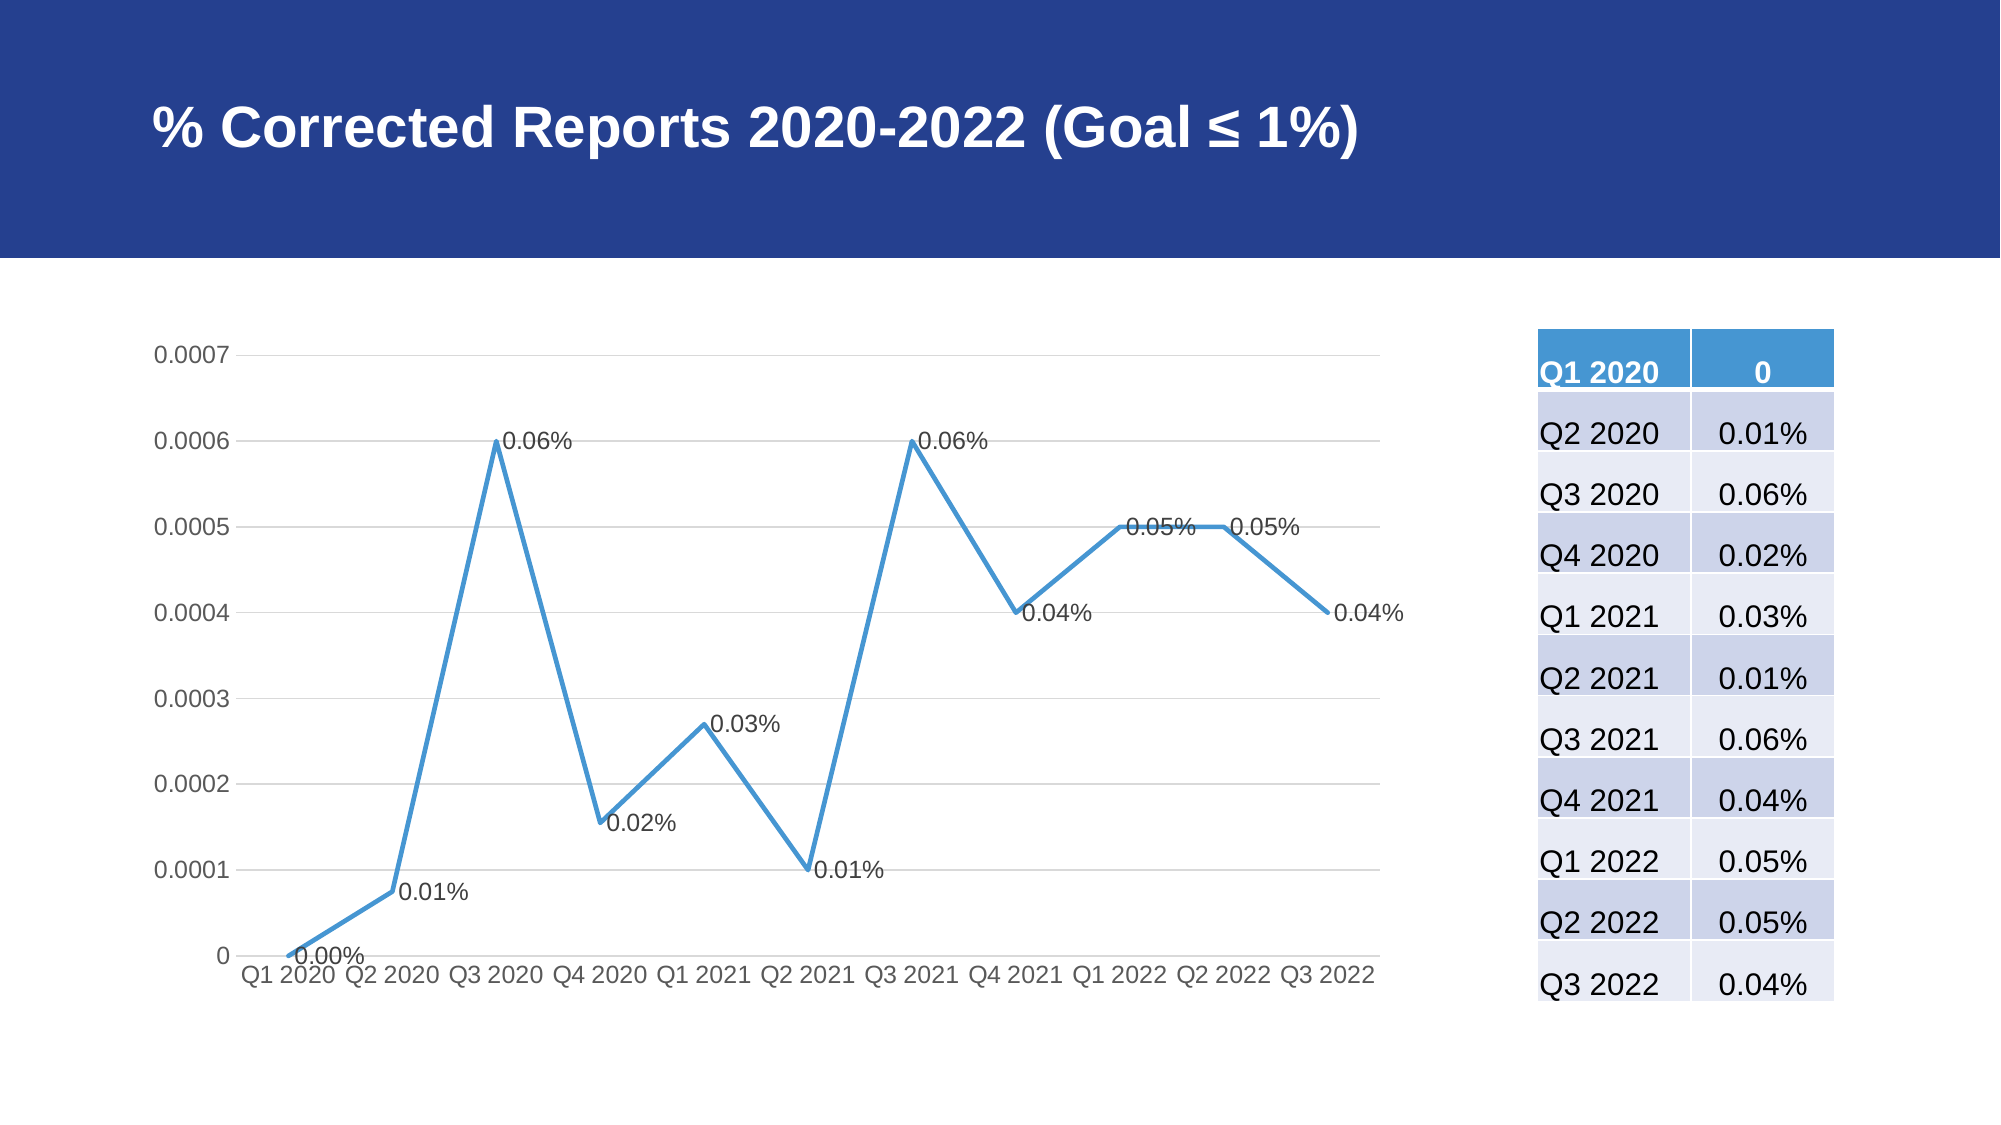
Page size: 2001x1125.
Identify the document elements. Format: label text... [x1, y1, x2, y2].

table_cell 0.04% [1692, 758, 1834, 817]
table_cell Q3 2022 [1538, 941, 1690, 1001]
table_cell 0.06% [1692, 452, 1834, 511]
table_cell Q4 2021 [1538, 758, 1690, 817]
table_cell 0.05% [1692, 819, 1834, 878]
table_header Q1 2020 [1538, 329, 1690, 387]
table_cell 0.05% [1692, 880, 1834, 939]
table_cell Q1 2022 [1538, 819, 1690, 878]
chart [128, 328, 1406, 1003]
table_cell 0.02% [1692, 513, 1834, 572]
title % Corrected Reports 2020-2022 (Goal ≤ 1%) [137, 33, 1834, 225]
table_cell 0.06% [1692, 696, 1834, 756]
table_cell 0.04% [1692, 941, 1834, 1001]
table_cell Q2 2020 [1538, 392, 1690, 450]
table_cell 0.01% [1692, 392, 1834, 450]
table_cell Q2 2021 [1538, 635, 1690, 695]
table_cell Q1 2021 [1538, 574, 1690, 634]
table_cell Q4 2020 [1538, 513, 1690, 572]
table_header 0 [1692, 329, 1834, 387]
table_cell 0.03% [1692, 574, 1834, 634]
table_cell Q2 2022 [1538, 880, 1690, 939]
table_cell Q3 2021 [1538, 696, 1690, 756]
table_cell Q3 2020 [1538, 452, 1690, 511]
table_cell 0.01% [1692, 635, 1834, 695]
